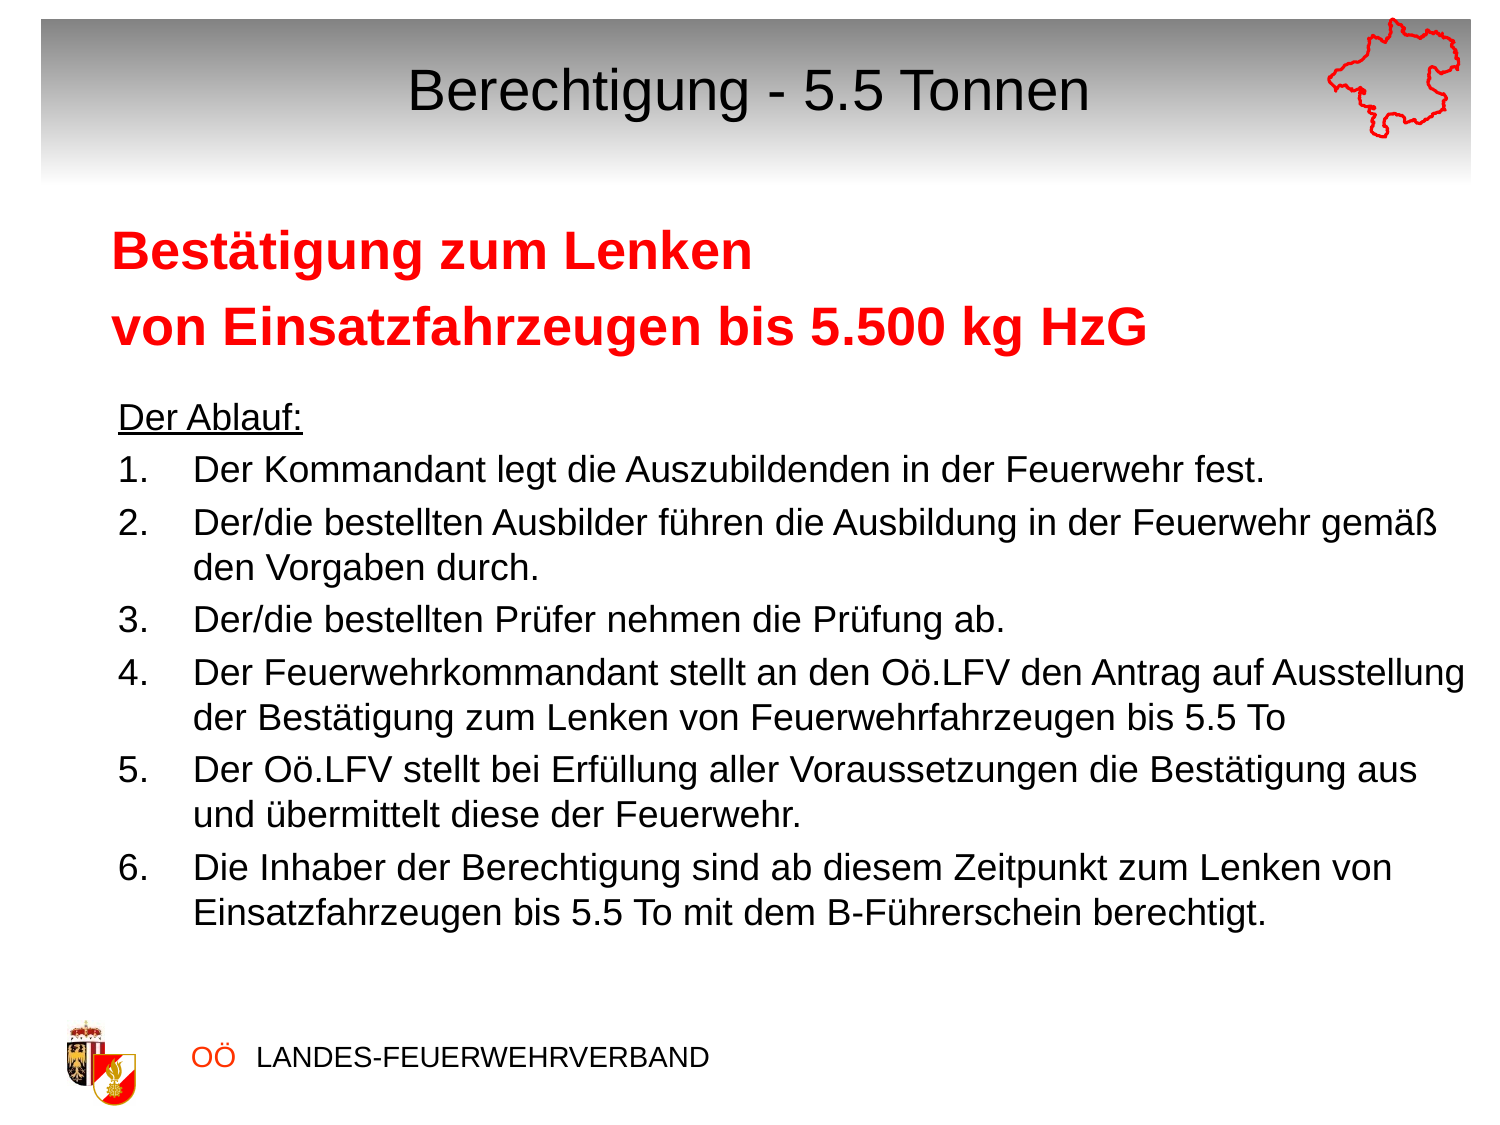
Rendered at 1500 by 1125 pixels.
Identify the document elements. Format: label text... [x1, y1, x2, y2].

list Der Ablauf: Der Kommandant legt die Auszubildenden in der Feuerwehr fest. Der/die bestellten Ausbilder führen die Ausbildung in der Feuerwehr gemäß den Vorgaben durch. Der/die bestellten Prüfer nehmen die Prüfung ab. Der Feuerwehrkommandant stellt an den Oö.LFV den Antrag auf Ausstellung der Bestätigung zum Lenken von Feuerwehrfahrzeugen bis 5.5 To Der Oö.LFV stellt bei Erfüllung aller Voraussetzungen die Bestätigung aus und übermittelt diese der Feuerwehr. Die Inhaber der Berechtigung sind ab diesem Zeitpunkt zum Lenken von Einsatzfahrzeugen bis 5.5 To mit dem B-Führerschein berechtigt. [102, 385, 1500, 953]
picture [67, 1020, 136, 1106]
text_box Bestätigung zum Lenken von Einsatzfahrzeugen bis 5.500 kg HzG [96, 207, 1447, 362]
title Berechtigung - 5.5 Tonnen [75, 45, 1425, 173]
